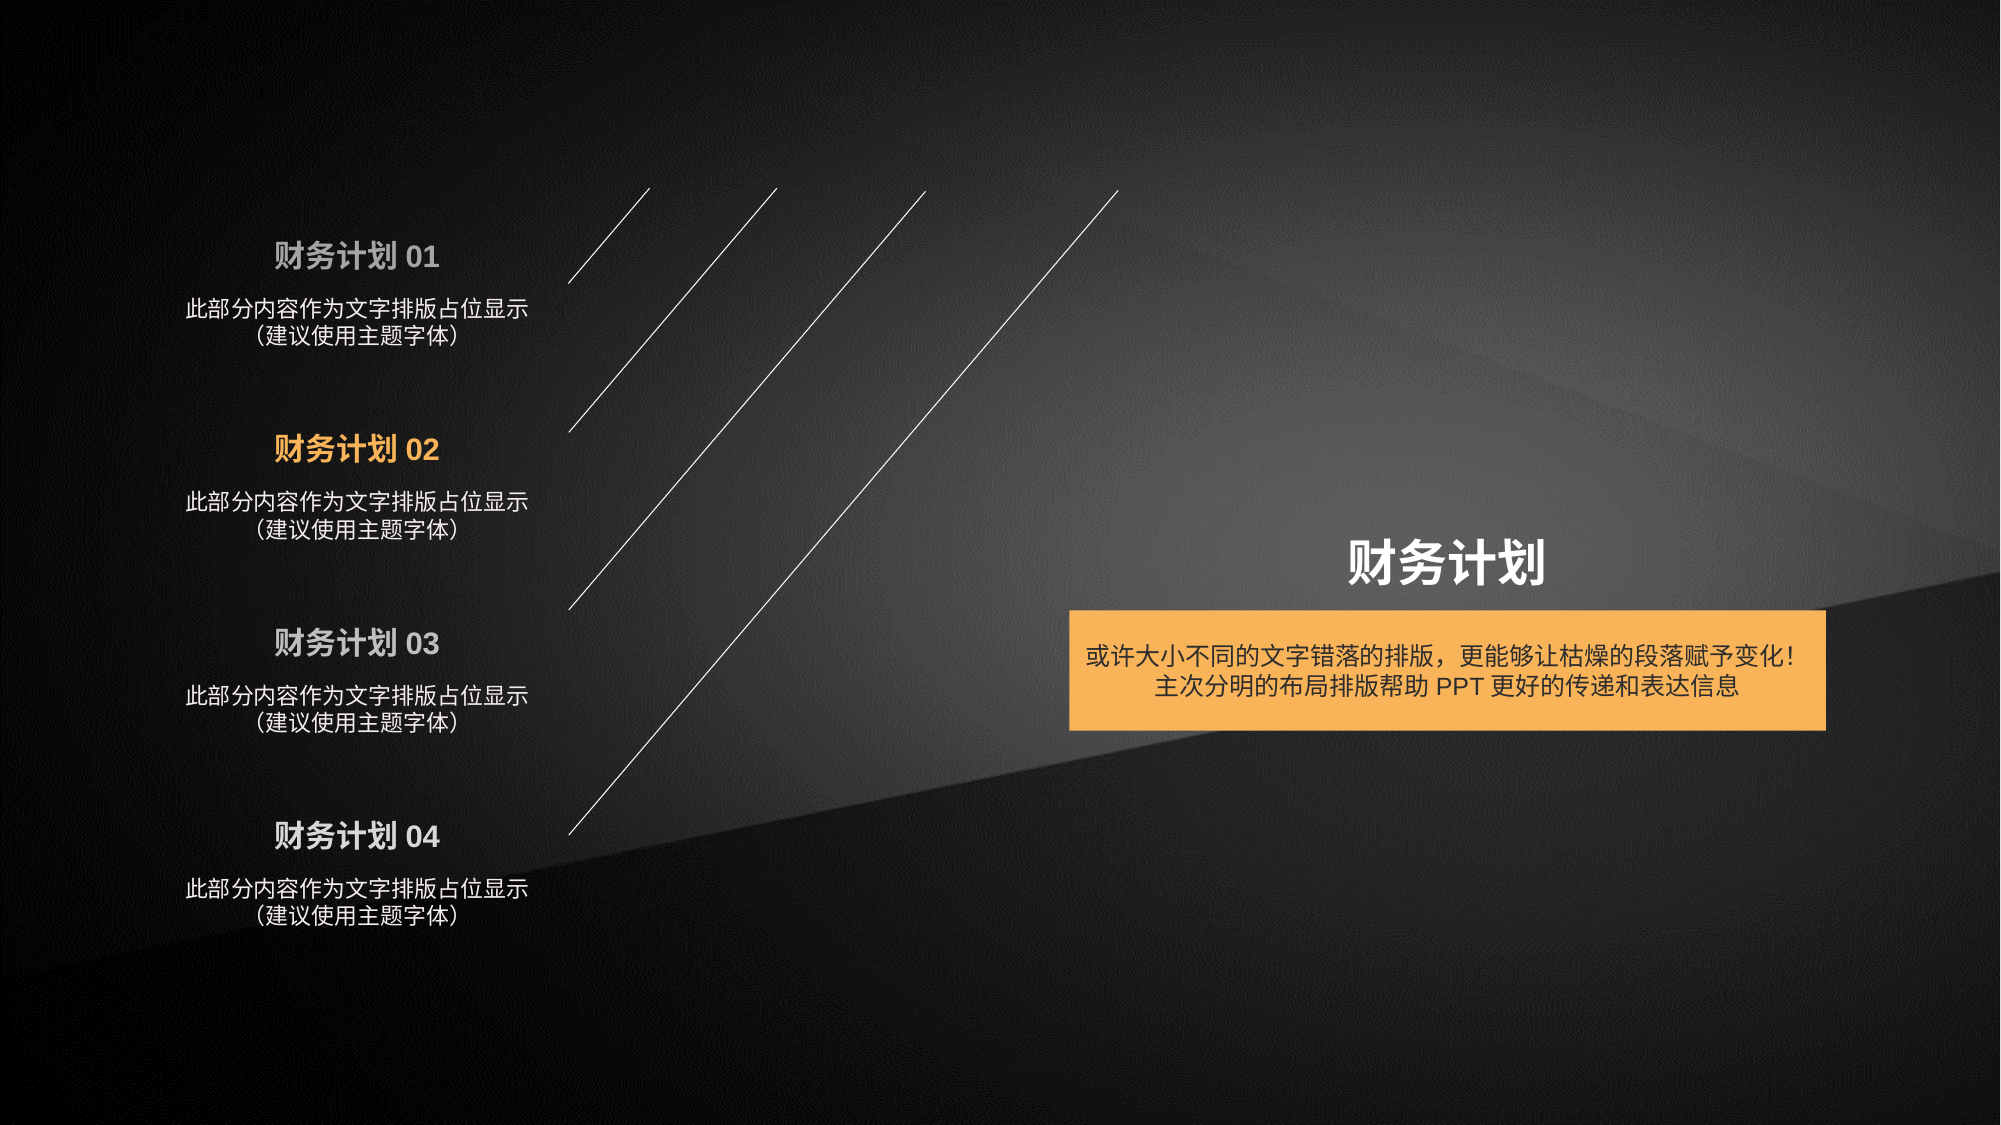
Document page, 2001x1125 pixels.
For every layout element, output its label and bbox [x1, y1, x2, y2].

text_box [568, 191, 926, 610]
picture [0, 0, 2001, 1125]
text_box [145, 421, 568, 594]
text_box [568, 188, 777, 433]
text_box [145, 615, 569, 787]
text_box [145, 808, 569, 981]
text_box [145, 228, 568, 400]
text_box [1069, 512, 1826, 731]
text_box [568, 190, 1119, 836]
text_box [568, 188, 650, 284]
